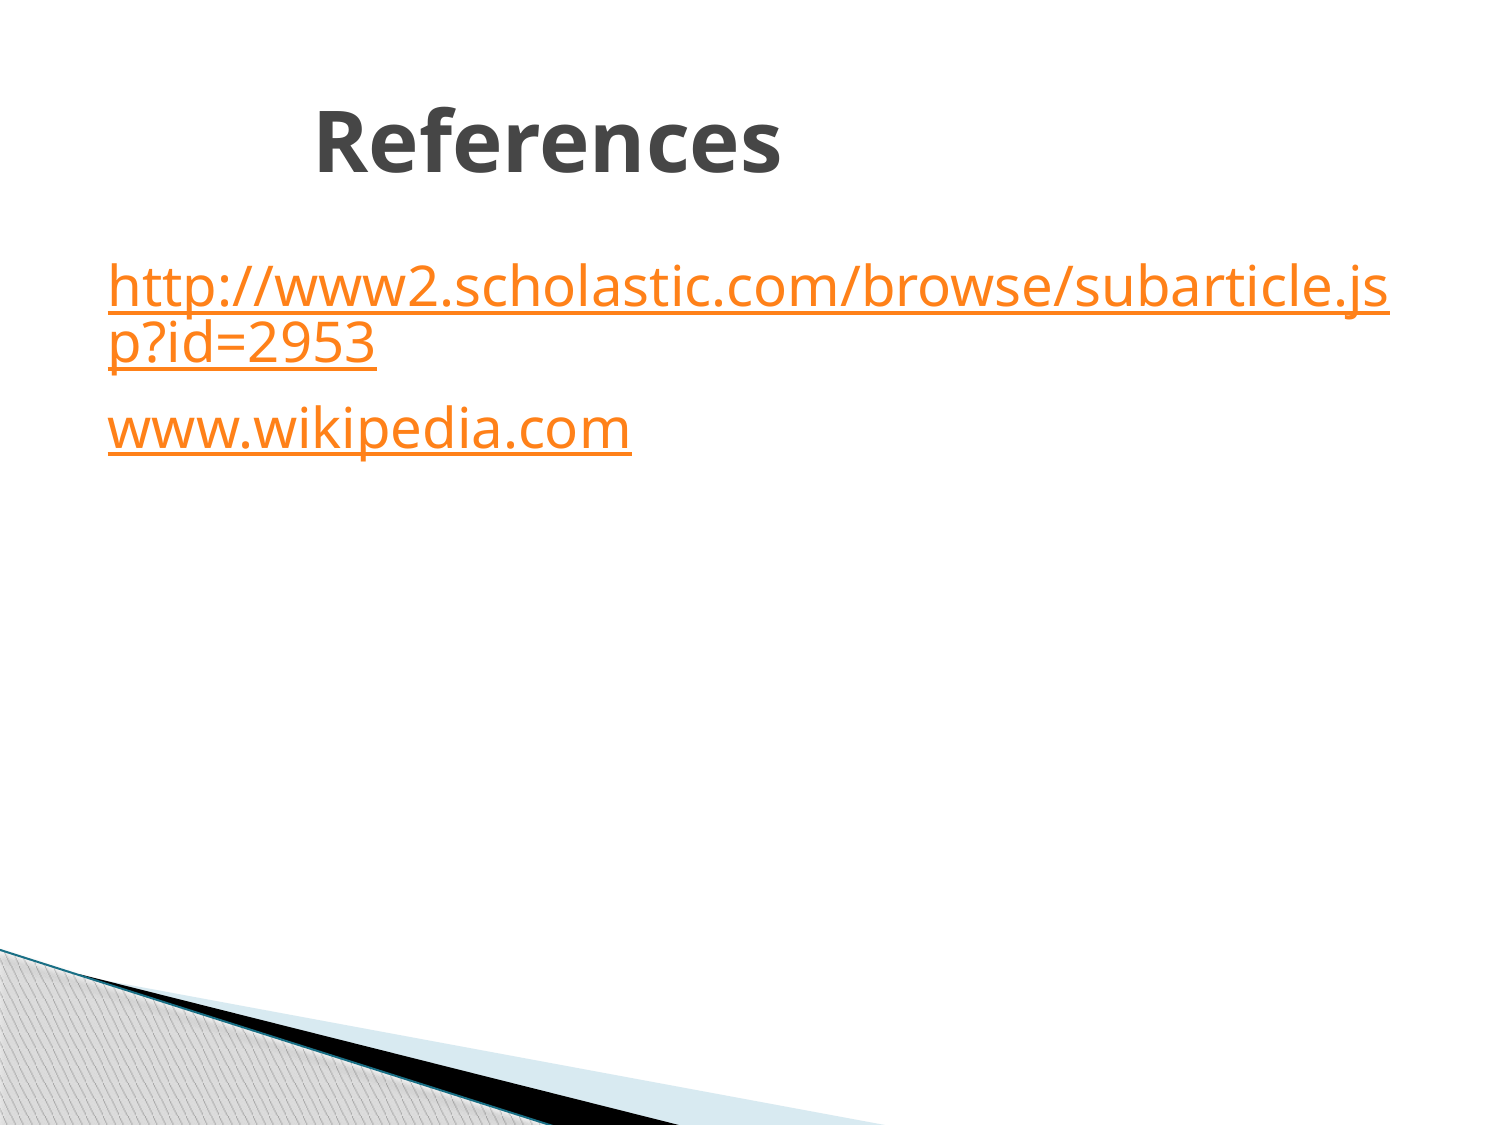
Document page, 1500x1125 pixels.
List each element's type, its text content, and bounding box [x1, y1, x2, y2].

title References [75, 45, 1425, 233]
list http://www2.scholastic.com/browse/subarticle.jsp?id=2953 www.wikipedia.com [75, 243, 1425, 986]
